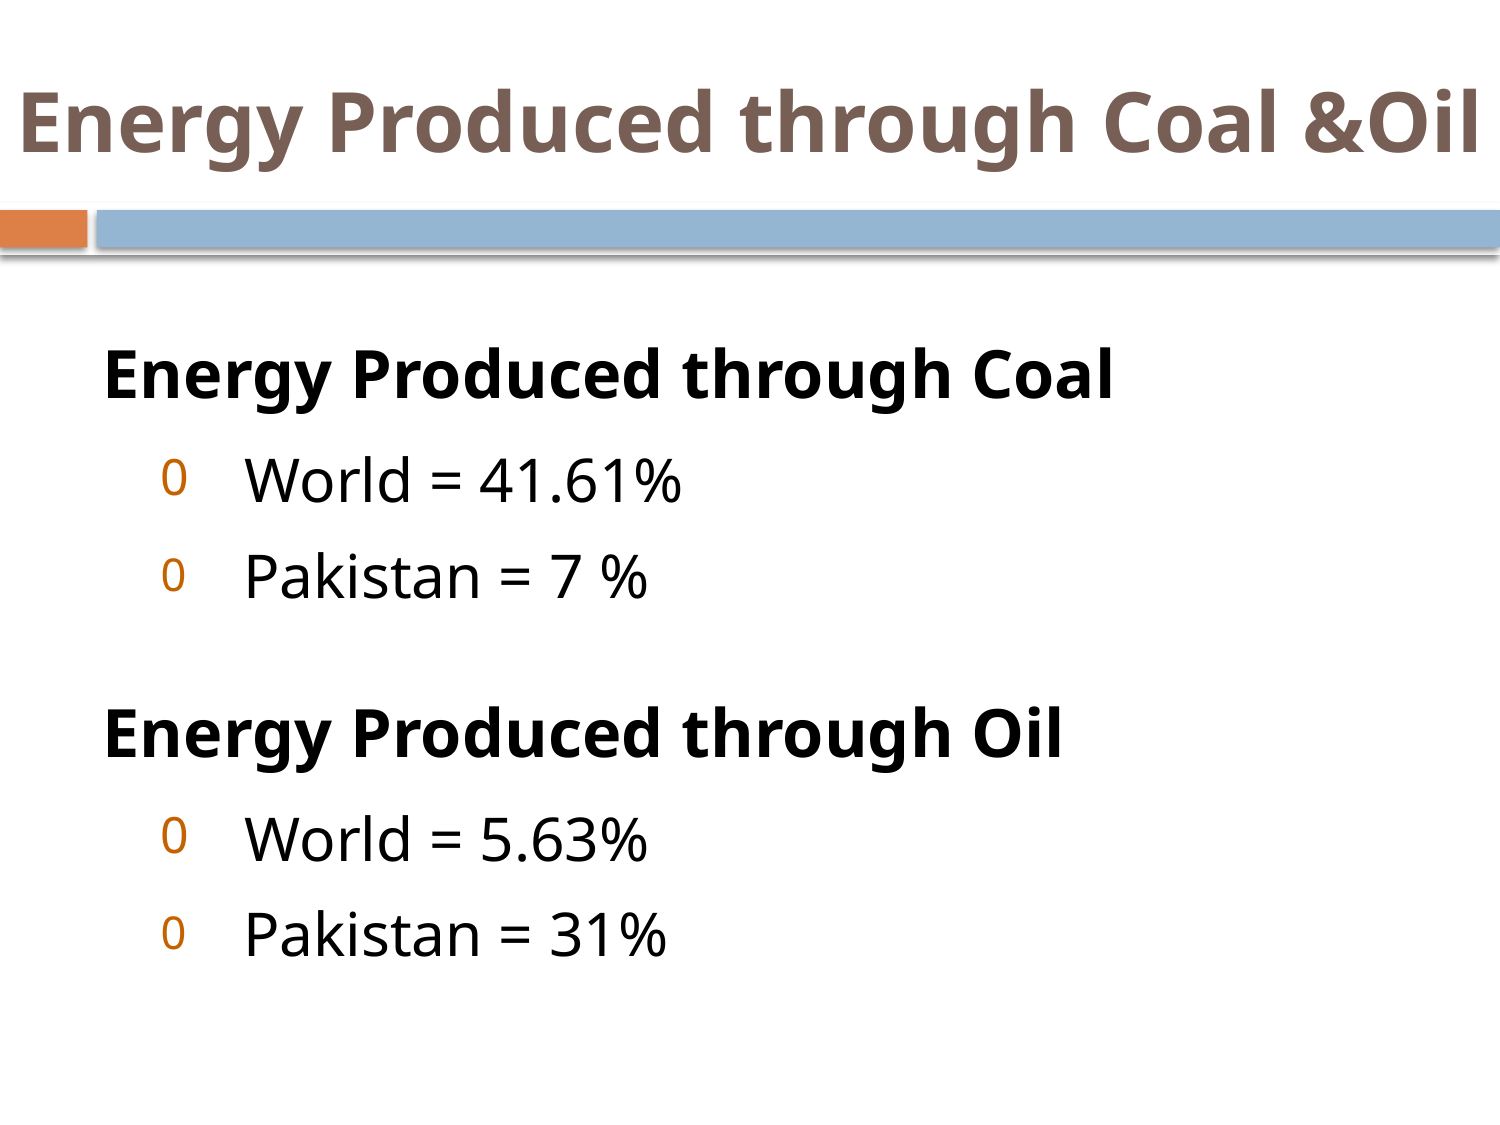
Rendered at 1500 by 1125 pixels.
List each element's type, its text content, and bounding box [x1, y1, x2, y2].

title Energy Produced through Coal &Oil [0, 37, 1500, 200]
text_box Energy Produced through Coal World = 41.61% Pakistan = 7 % Energy Produced through Oil World = 5.63% Pakistan = 31% [87, 324, 1450, 1021]
